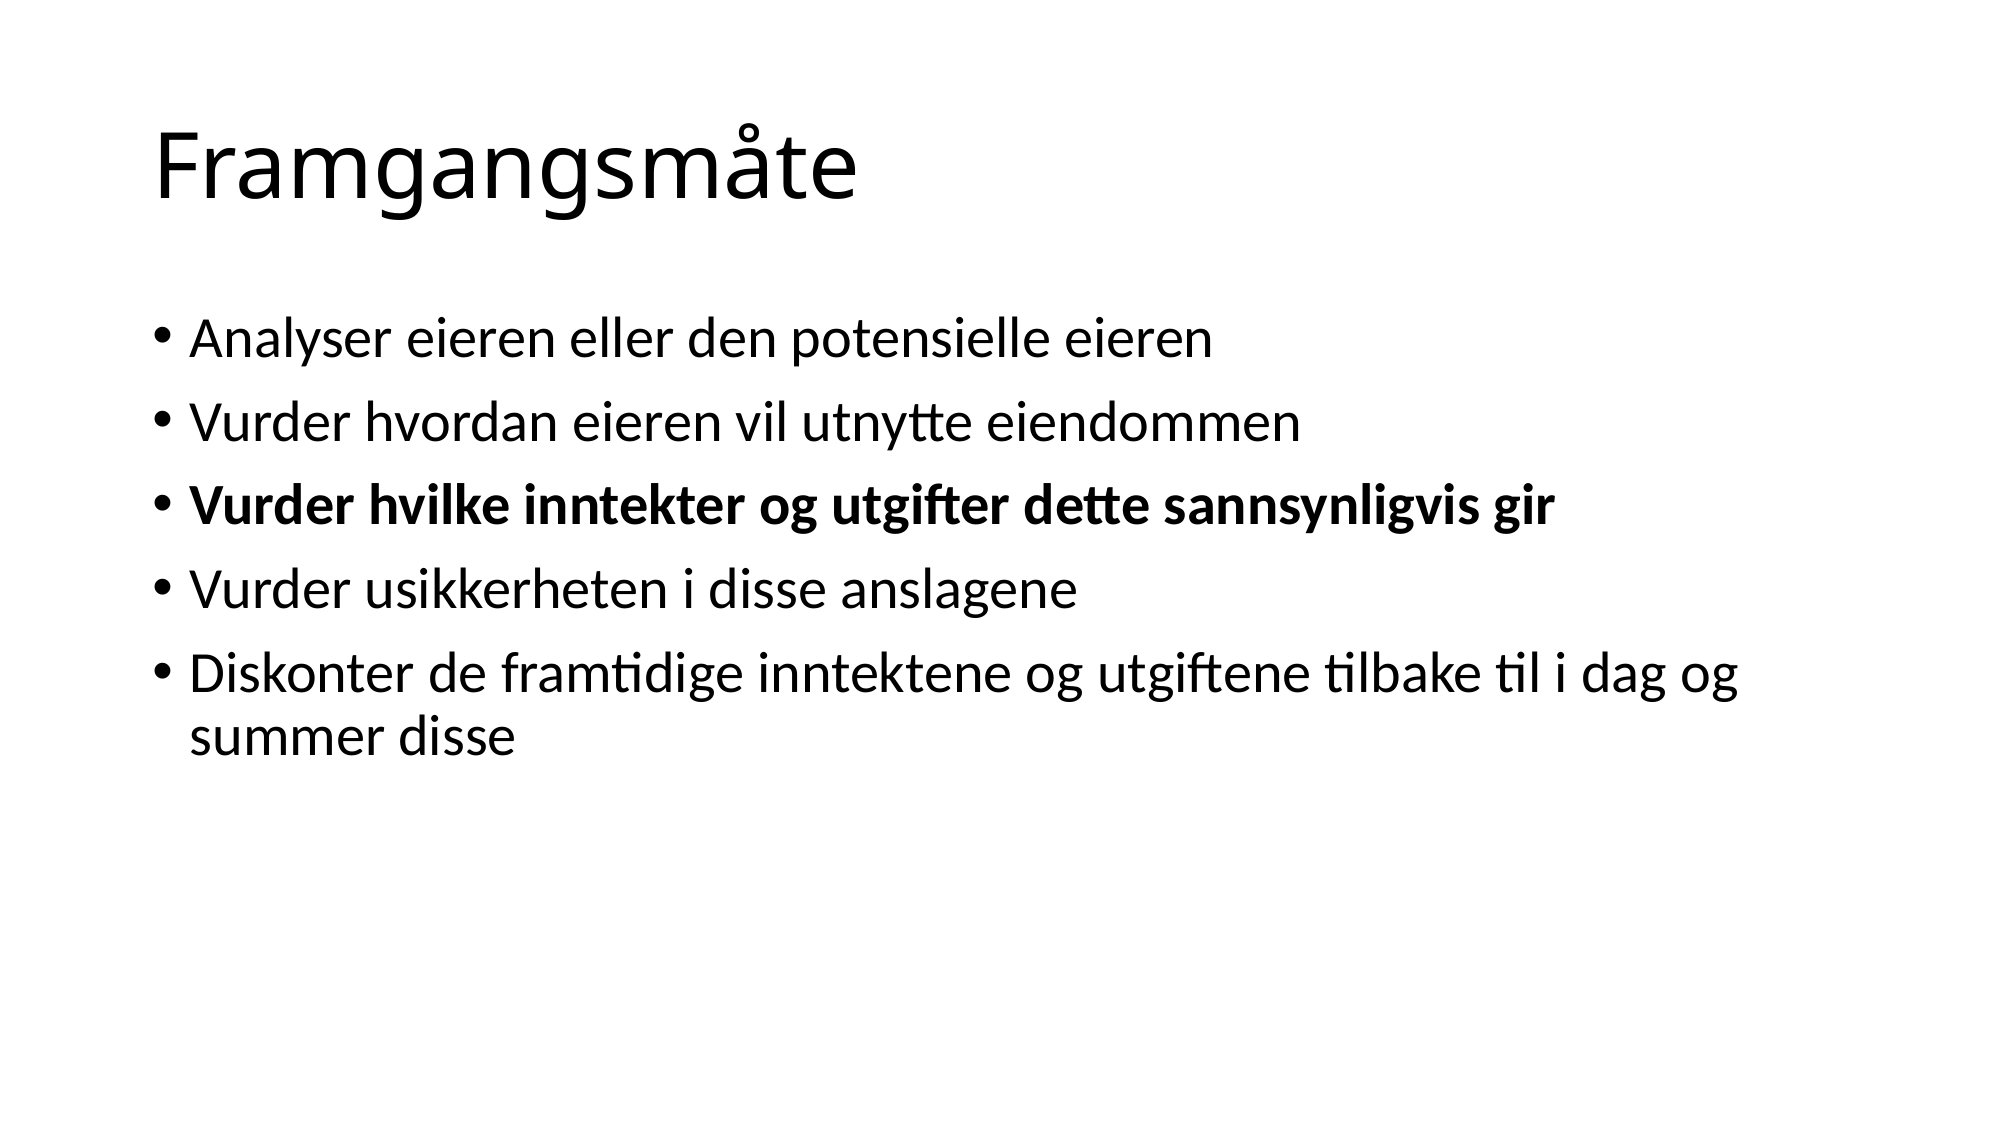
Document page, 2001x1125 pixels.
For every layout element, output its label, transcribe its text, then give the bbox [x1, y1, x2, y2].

title Framgangsmåte [137, 59, 1863, 278]
list Analyser eieren eller den potensielle eieren Vurder hvordan eieren vil utnytte eiendommen Vurder hvilke inntekter og utgifter dette sannsynligvis gir Vurder usikkerheten i disse anslagene Diskonter de framtidige inntektene og utgiftene tilbake til i dag og summer disse [137, 299, 1863, 1014]
